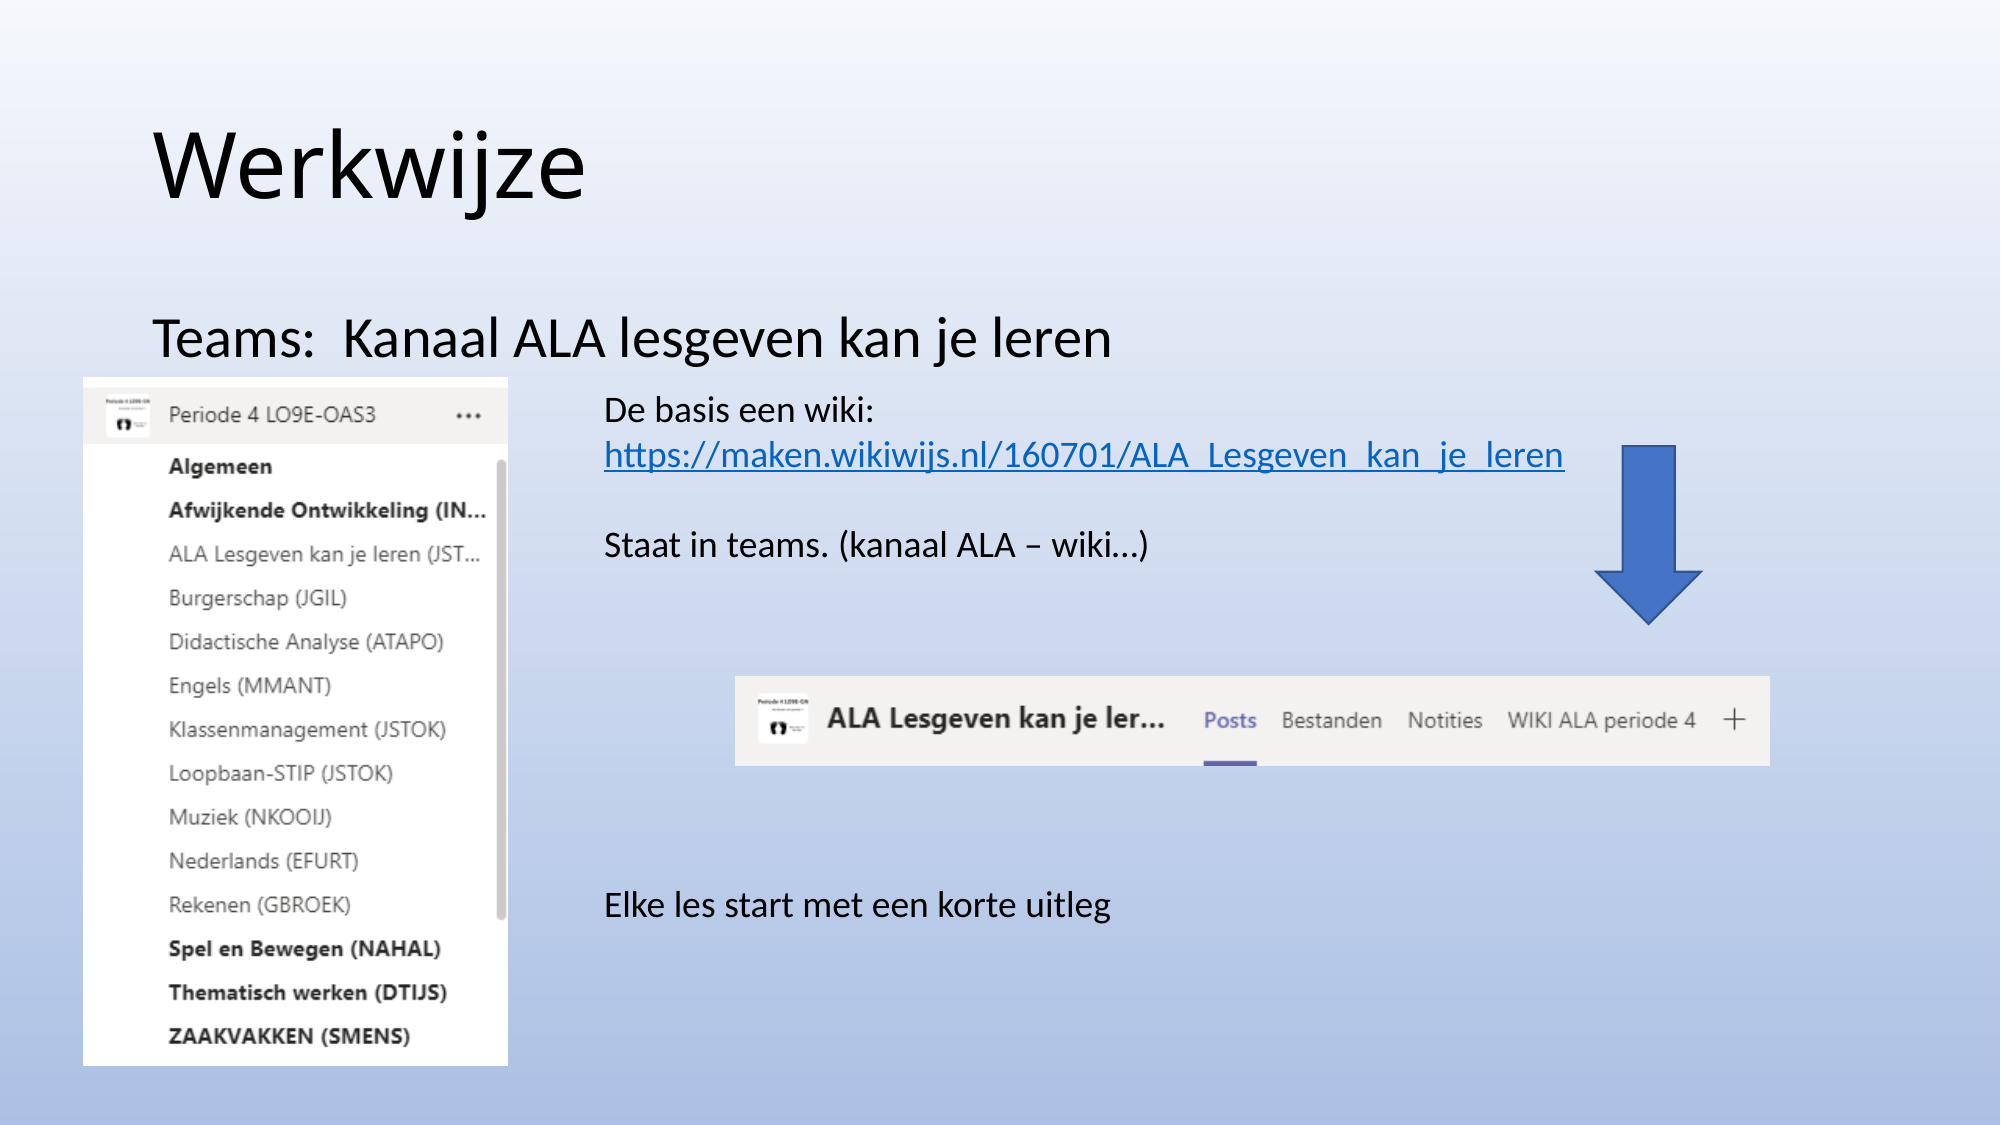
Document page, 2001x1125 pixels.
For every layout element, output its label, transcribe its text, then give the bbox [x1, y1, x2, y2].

picture [735, 676, 1770, 766]
text_box De basis een wiki: https://maken.wikiwijs.nl/160701/ALA_Lesgeven_kan_je_leren Staat in teams. (kanaal ALA – wiki…) Elke les start met een korte uitleg [589, 377, 1677, 933]
list Teams: Kanaal ALA lesgeven kan je leren [137, 299, 1863, 1014]
text_box [1677, 570, 1704, 598]
picture [82, 377, 509, 1066]
title Werkwijze [137, 59, 1863, 278]
